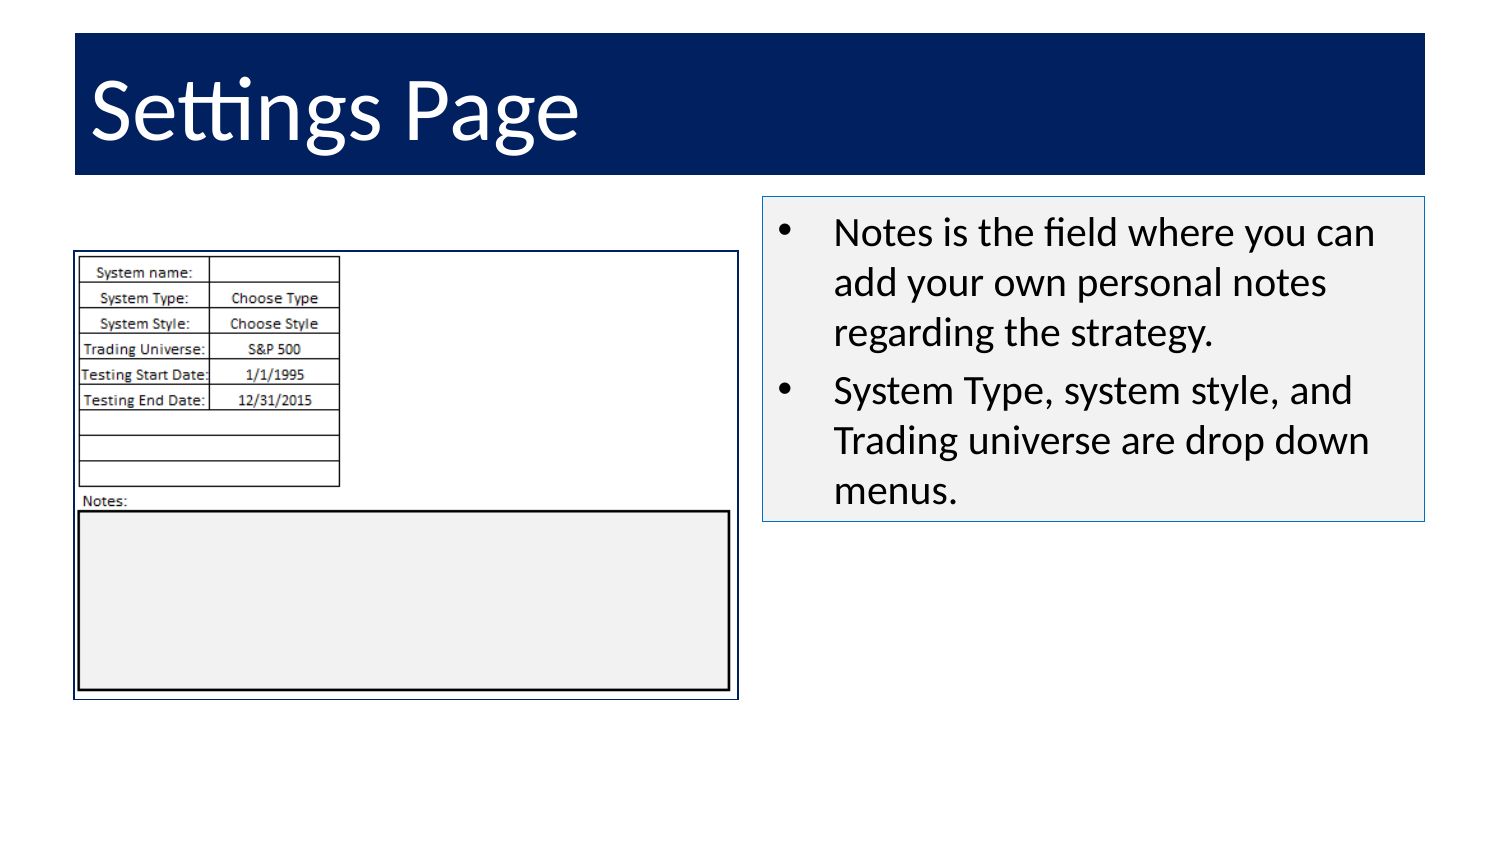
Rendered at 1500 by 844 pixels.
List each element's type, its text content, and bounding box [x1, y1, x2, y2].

list Notes is the field where you can add your own personal notes regarding the strategy. System Type, system style, and Trading universe are drop down menus. [762, 196, 1425, 522]
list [74, 251, 738, 700]
title Settings Page [75, 33, 1425, 175]
